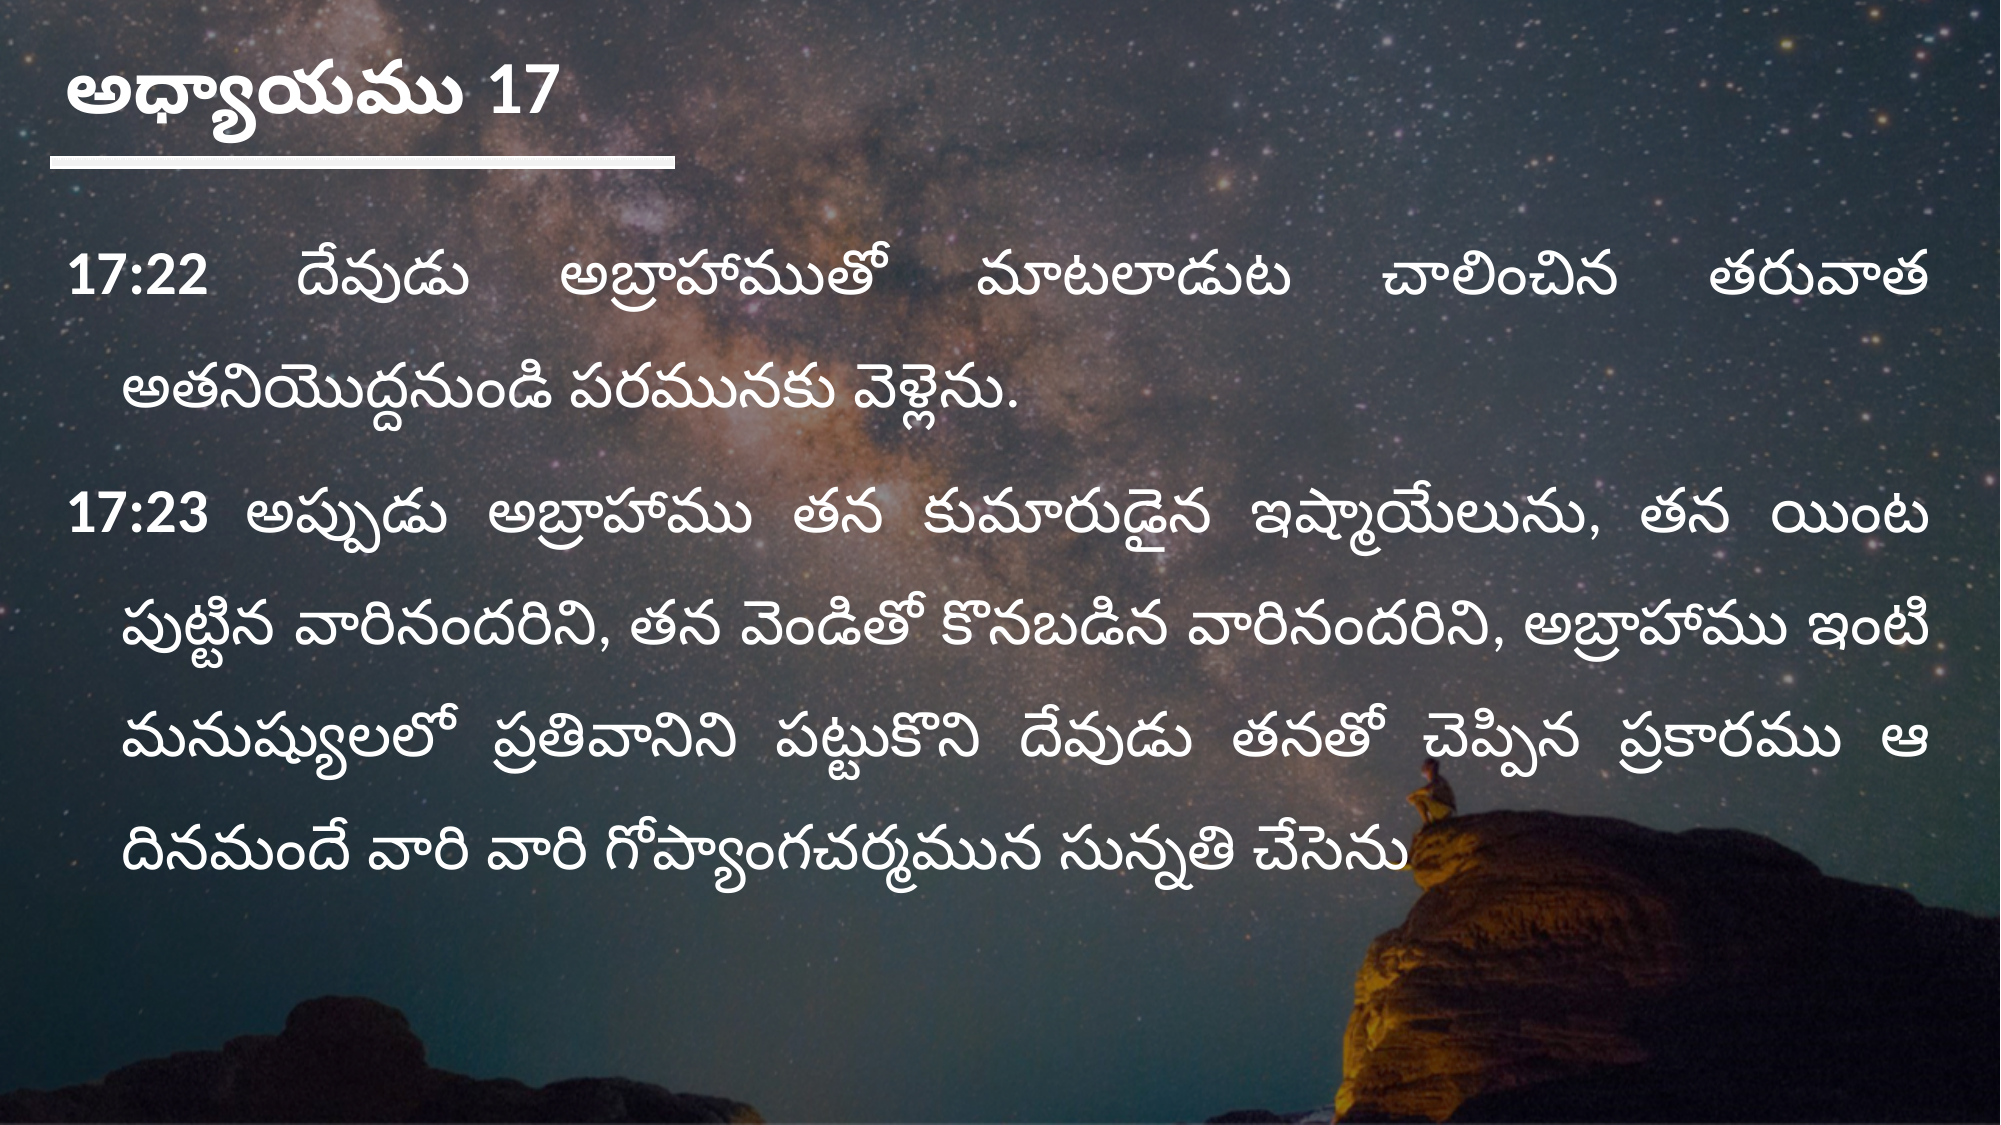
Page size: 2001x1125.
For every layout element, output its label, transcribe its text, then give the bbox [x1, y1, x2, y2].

title అధ్యాయము 17 [50, 0, 1925, 167]
picture [0, 0, 2000, 1125]
list 17:22 దేవుడు అబ్రాహాముతో మాటలాడుట చాలించిన తరువాత అతనియొద్దనుండి పరమునకు వెళ్లెను. 17:23 అప్పుడు అబ్రాహాము తన కుమారుడైన ఇష్మాయేలును, తన యింట పుట్టిన వారినందరిని, తన వెండితో కొనబడిన వారినందరిని, అబ్రాహాము ఇంటి మనుష్యులలో ప్రతివానిని పట్టుకొని దేవుడు తనతో చెప్పిన ప్రకారము ఆ దినమందే వారి వారి గోప్యాంగచర్మమున సున్నతి చేసెను [50, 187, 1946, 1063]
